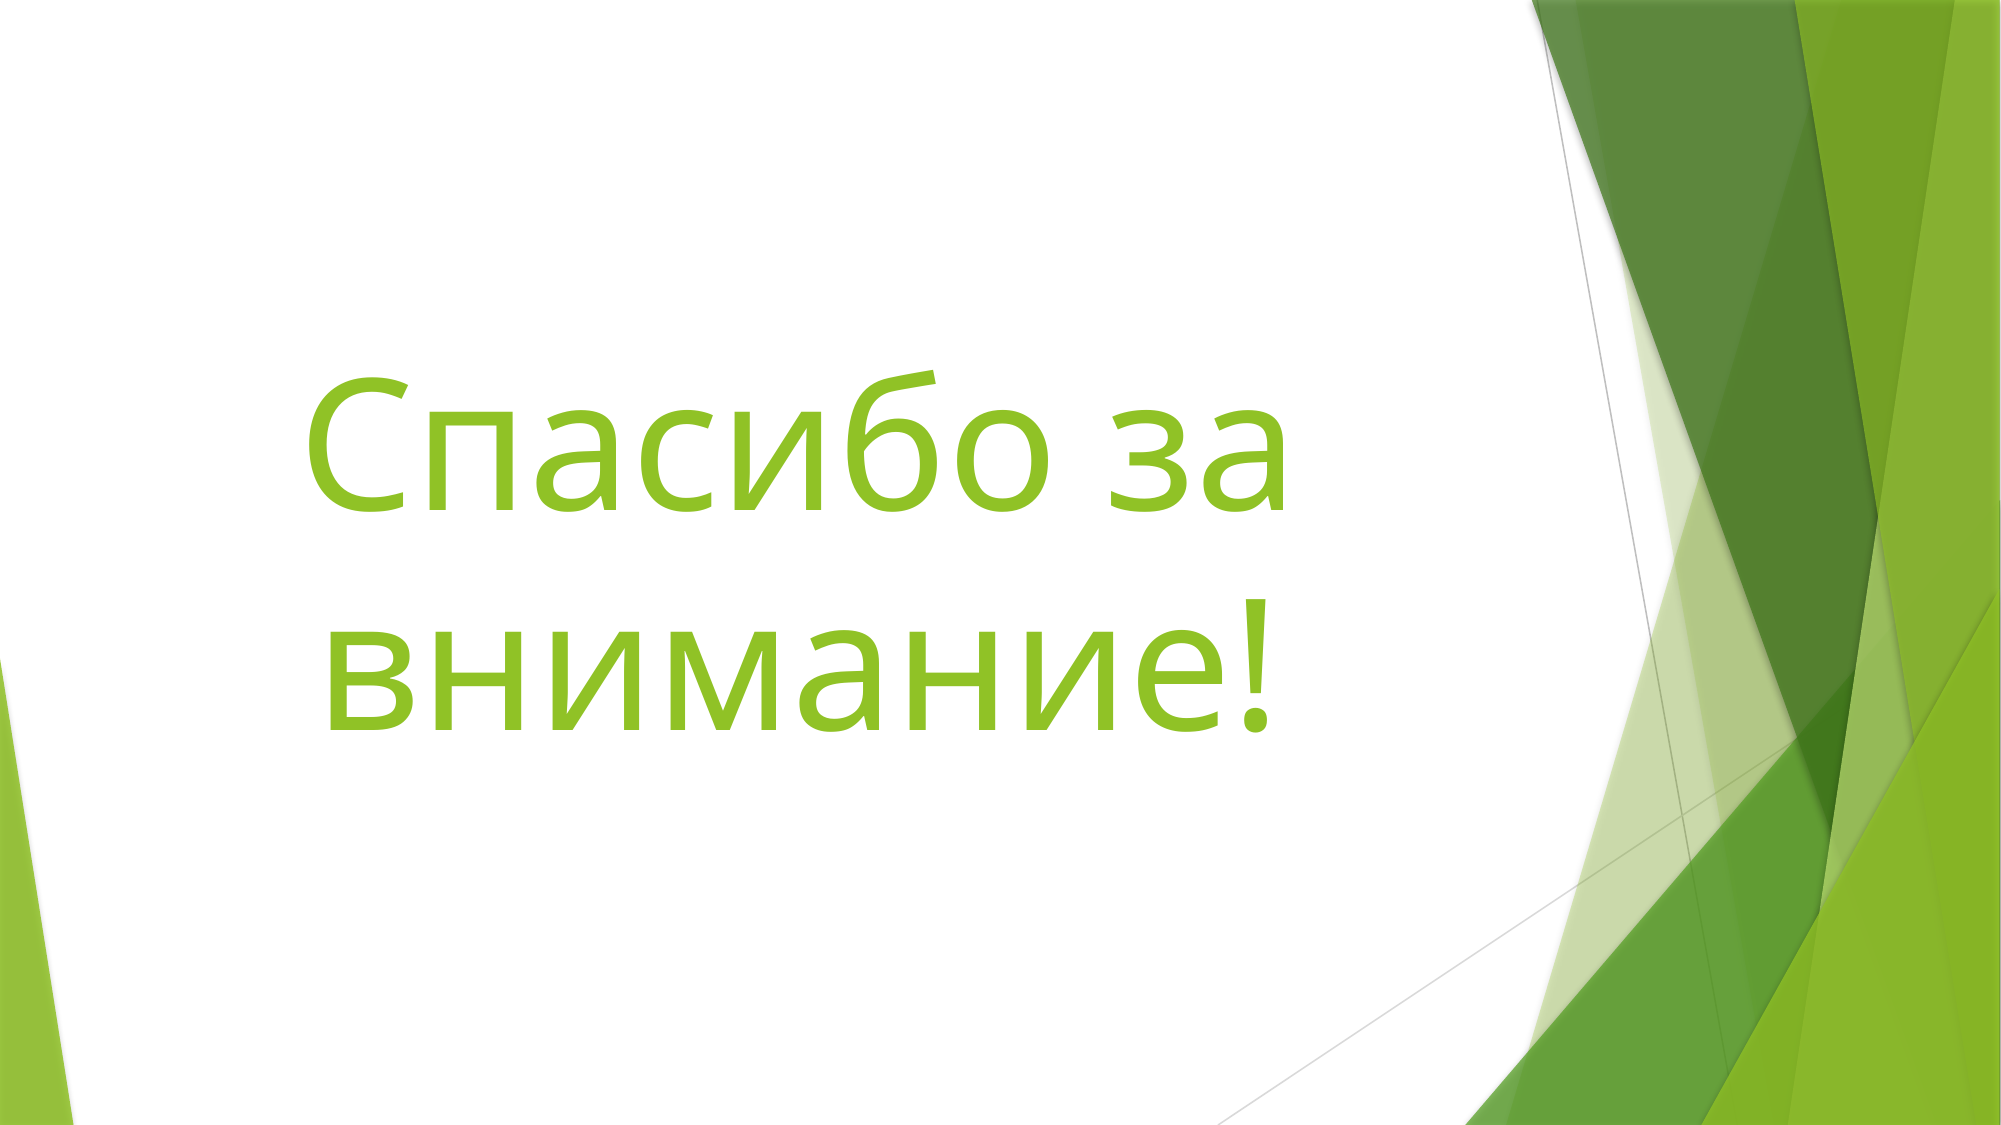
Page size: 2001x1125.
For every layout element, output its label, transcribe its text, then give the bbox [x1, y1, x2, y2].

title Спасибо за внимание! [111, 99, 1487, 922]
